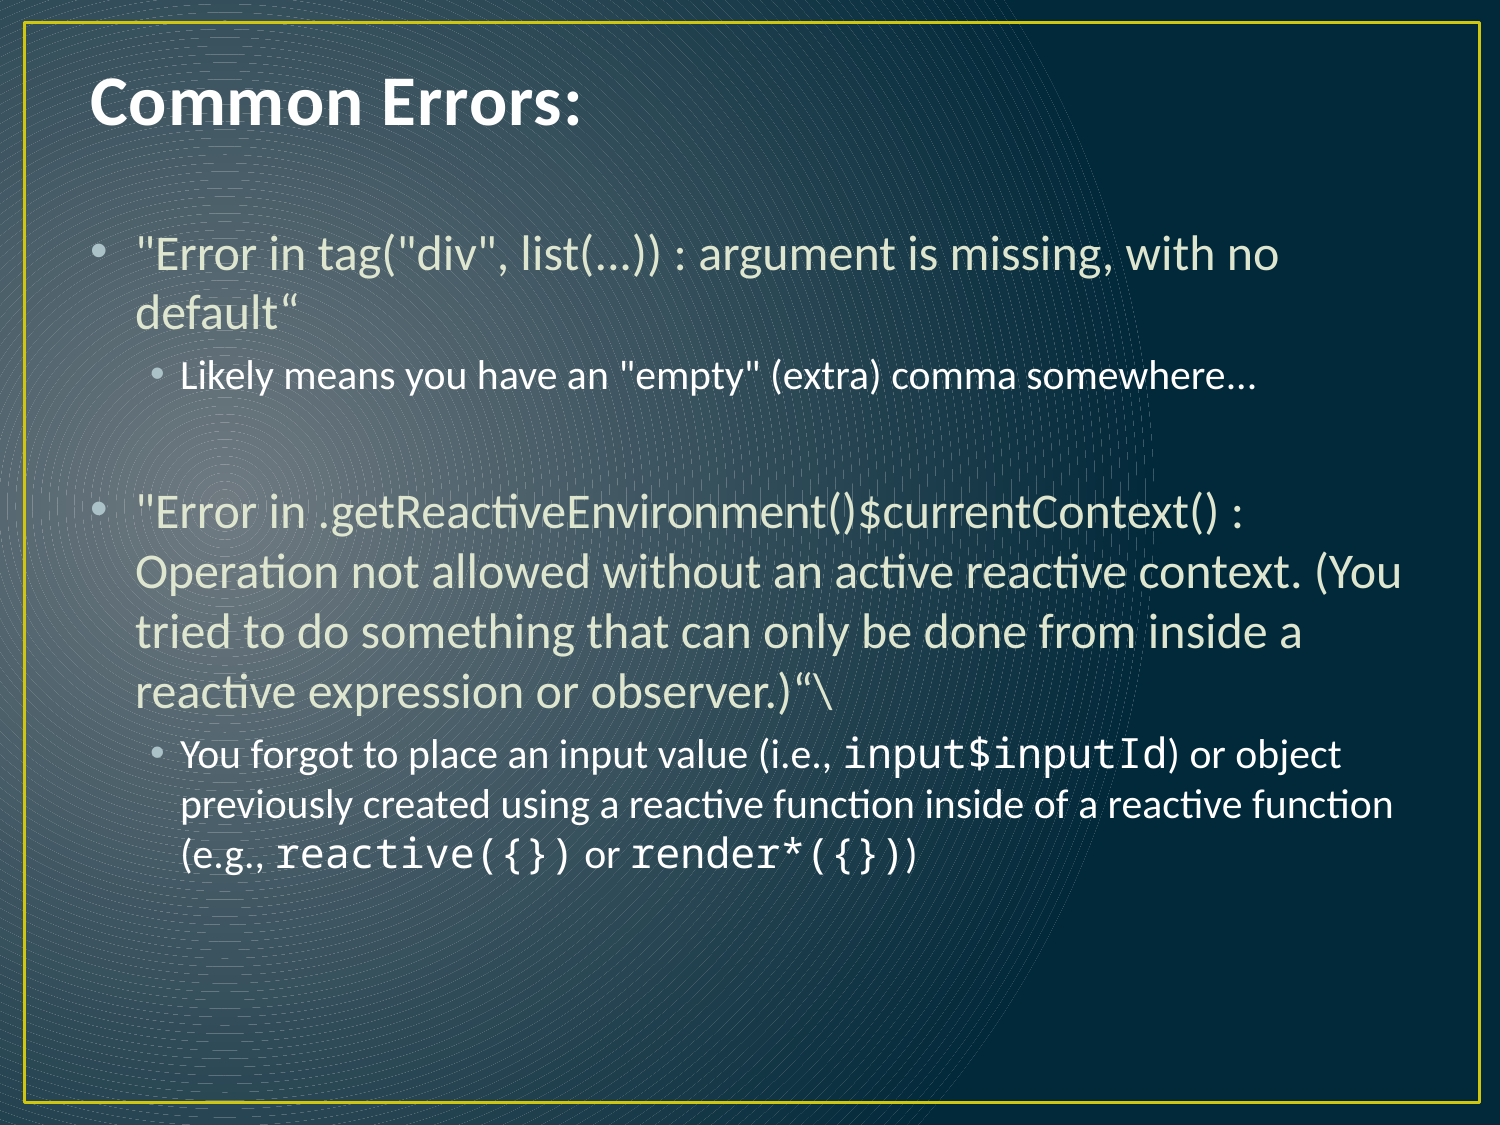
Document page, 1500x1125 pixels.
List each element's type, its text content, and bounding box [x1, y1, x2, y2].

list "Error in tag("div", list(...)) : argument is missing, with no default“ Likely means you have an "empty" (extra) comma somewhere... "Error in .getReactiveEnvironment()$currentContext() : Operation not allowed without an active reactive context. (You tried to do something that can only be done from inside a reactive expression or observer.)“\ You forgot to place an input value (i.e., input$inputId) or object previously created using a reactive function inside of a reactive function (e.g., reactive({}) or render*({})) [75, 212, 1425, 955]
title Common Errors: [75, 45, 1425, 212]
